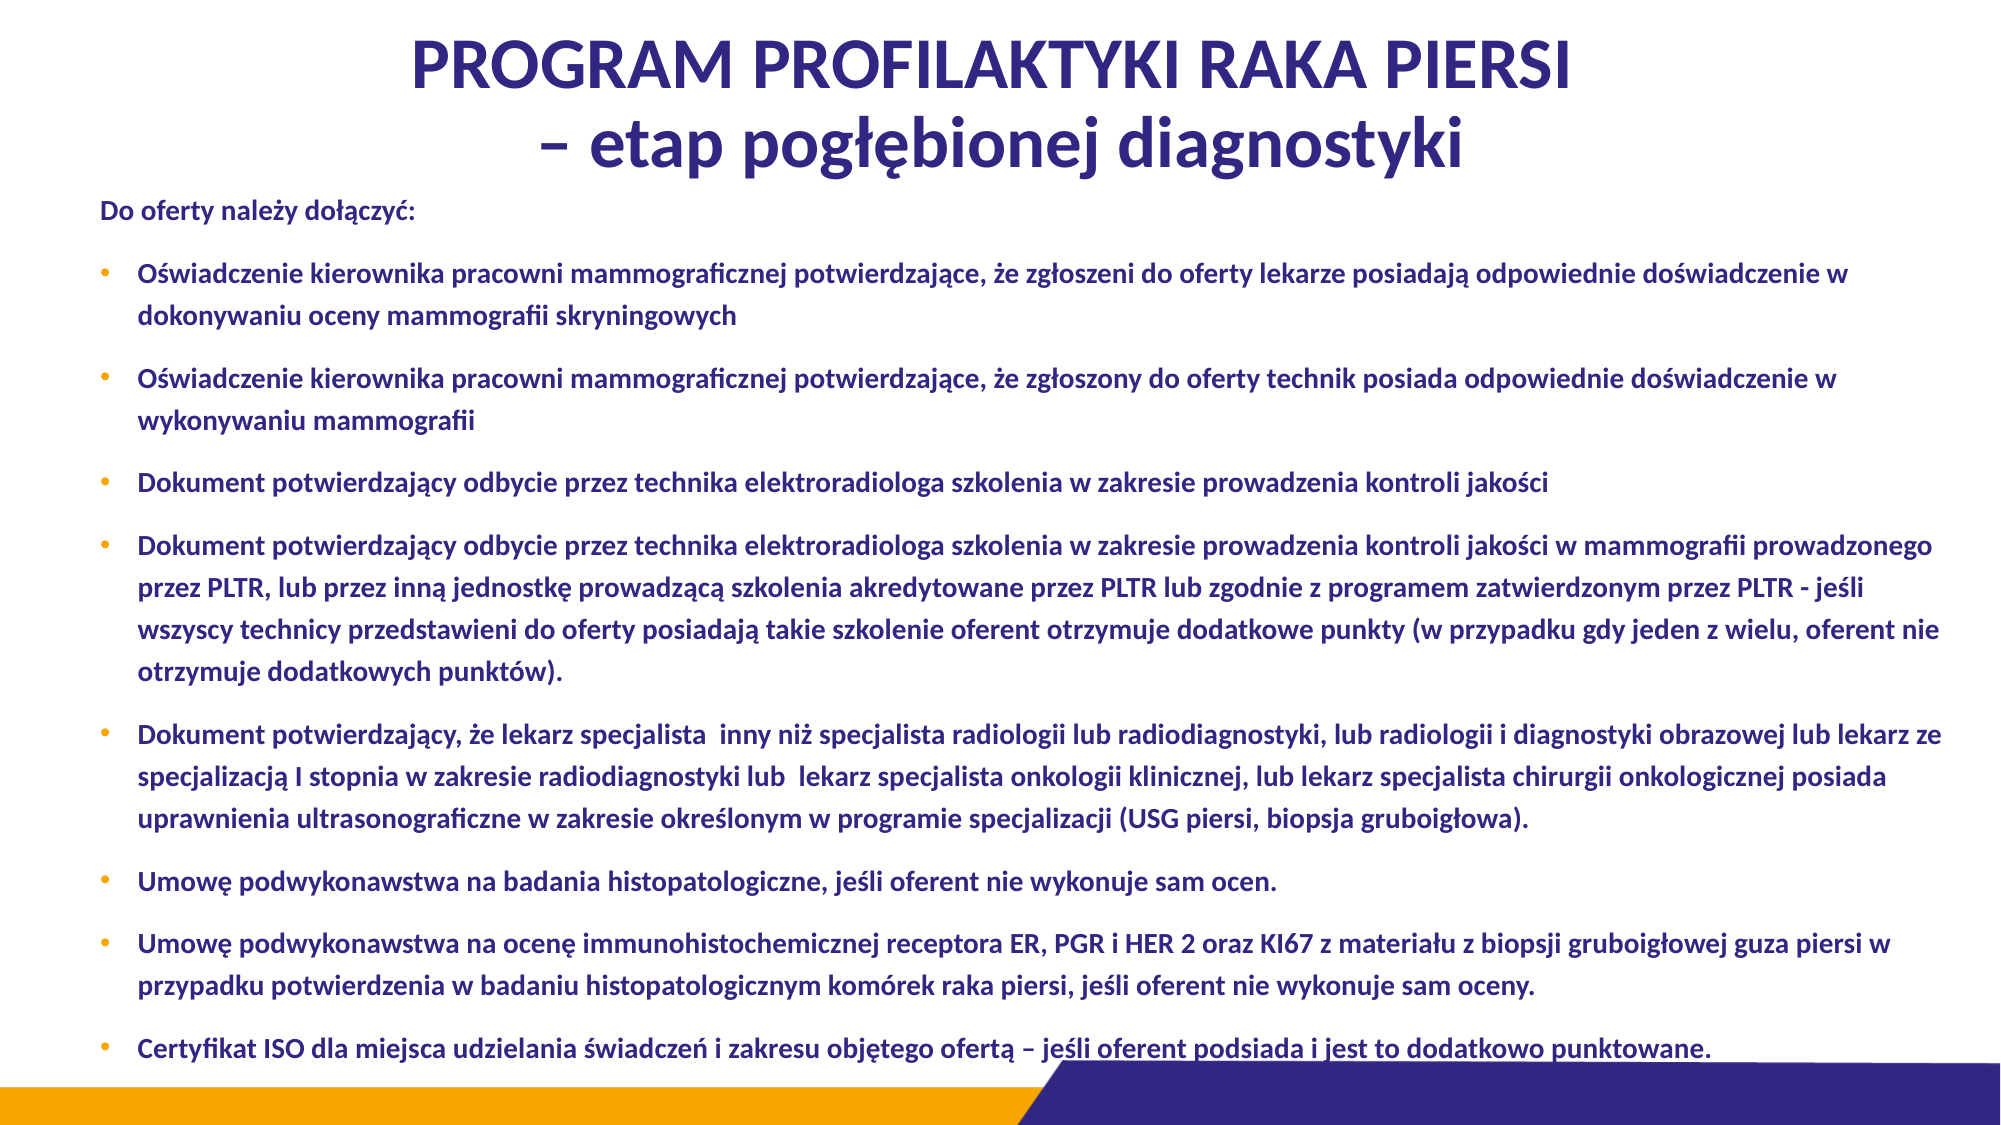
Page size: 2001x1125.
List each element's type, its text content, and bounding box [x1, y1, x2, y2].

list Do oferty należy dołączyć: Oświadczenie kierownika pracowni mammograficznej potwierdzające, że zgłoszeni do oferty lekarze posiadają odpowiednie doświadczenie w dokonywaniu oceny mammografii skryningowych Oświadczenie kierownika pracowni mammograficznej potwierdzające, że zgłoszony do oferty technik posiada odpowiednie doświadczenie w wykonywaniu mammografii Dokument potwierdzający odbycie przez technika elektroradiologa szkolenia w zakresie prowadzenia kontroli jakości Dokument potwierdzający odbycie przez technika elektroradiologa szkolenia w zakresie prowadzenia kontroli jakości w mammografii prowadzonego przez PLTR, lub przez inną jednostkę prowadzącą szkolenia akredytowane przez PLTR lub zgodnie z programem zatwierdzonym przez PLTR - jeśli wszyscy technicy przedstawieni do oferty posiadają takie szkolenie oferent otrzymuje dodatkowe punkty (w przypadku gdy jeden z wielu, oferent nie otrzymuje dodatkowych punktów). Dokument potwierdzający, że lekarz specjalista inny niż specjalista radiologii lub radiodiagnostyki, lub radiologii i diagnostyki obrazowej lub lekarz ze specjalizacją I stopnia w zakresie radiodiagnostyki lub lekarz specjalista onkologii klinicznej, lub lekarz specjalista chirurgii onkologicznej posiada uprawnienia ultrasonograficzne w zakresie określonym w programie specjalizacji (USG piersi, biopsja gruboigłowa). Umowę podwykonawstwa na badania histopatologiczne, jeśli oferent nie wykonuje sam ocen. Umowę podwykonawstwa na ocenę immunohistochemicznej receptora ER, PGR i HER 2 oraz KI67 z materiału z biopsji gruboigłowej guza piersi w przypadku potwierdzenia w badaniu histopatologicznym komórek raka piersi, jeśli oferent nie wykonuje sam oceny. Certyfikat ISO dla miejsca udzielania świadczeń i zakresu objętego ofertą – jeśli oferent podsiada i jest to dodatkowo punktowane. [85, 191, 1982, 1059]
picture [0, 1060, 2001, 1125]
title PROGRAM PROFILAKTYKI RAKA PIERSI – etap pogłębionej diagnostyki [20, 18, 1982, 191]
